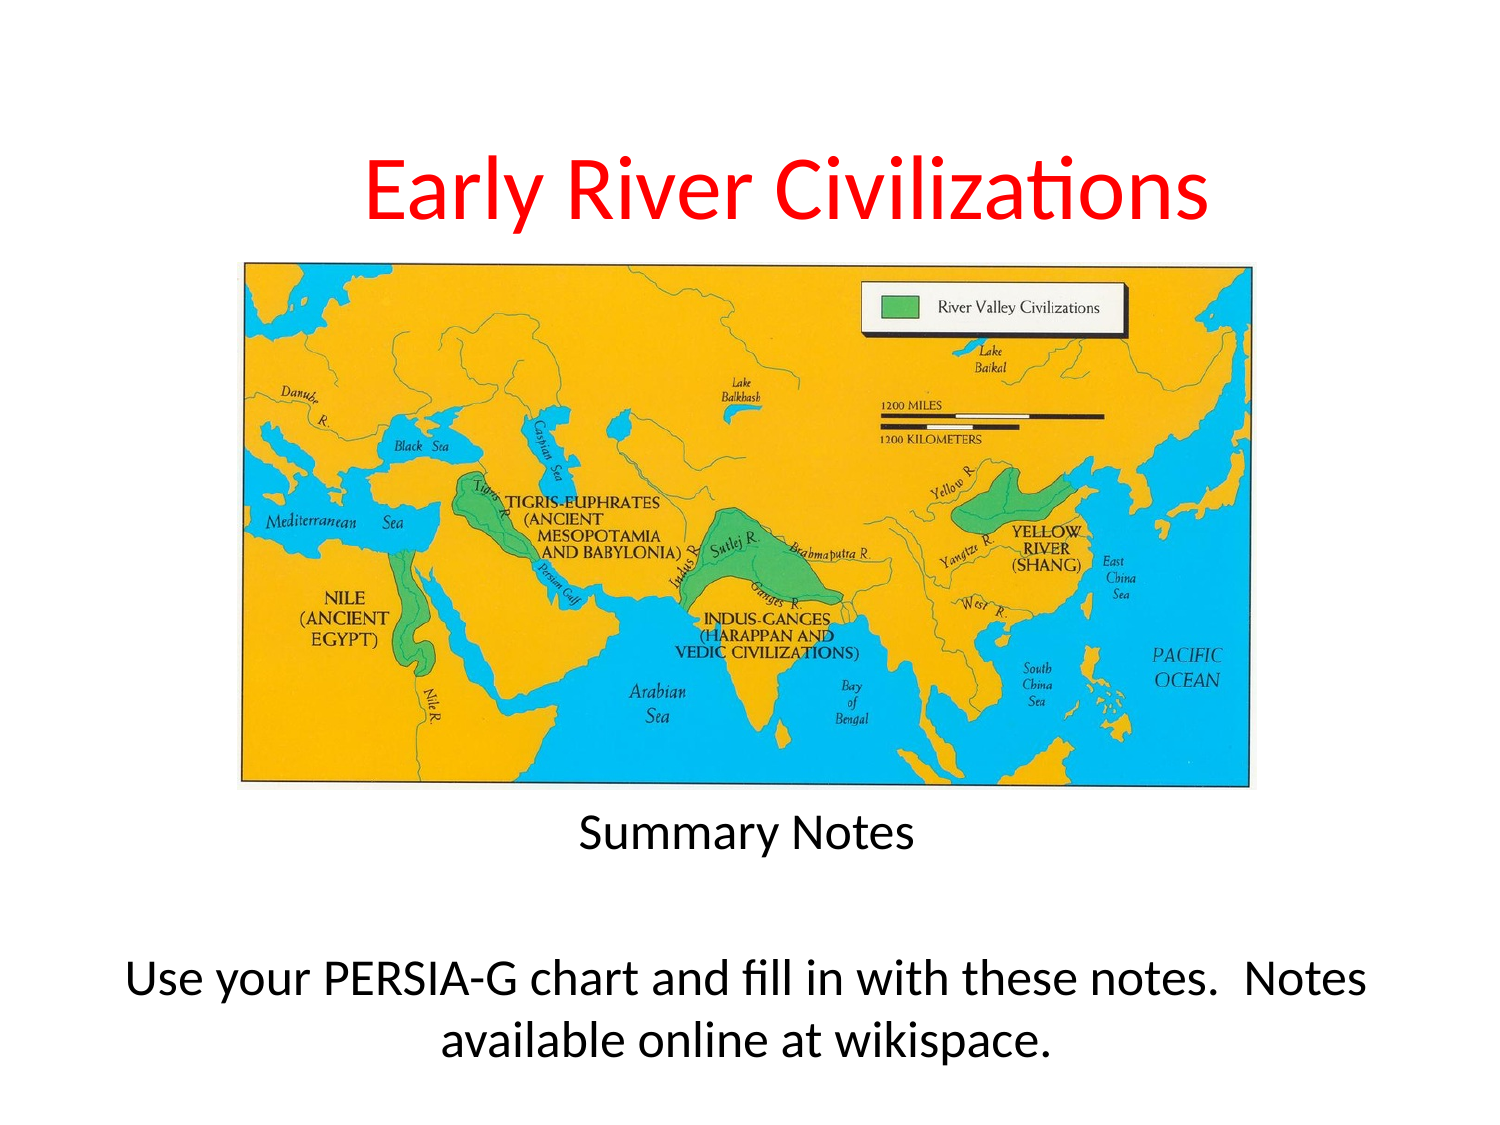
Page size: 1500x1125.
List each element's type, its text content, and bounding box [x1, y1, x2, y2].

subtitle Summary Notes Use your PERSIA-G chart and fill in with these notes. Notes available online at wikispace. [97, 789, 1398, 1078]
picture [237, 262, 1257, 790]
picture [309, 265, 320, 269]
picture [301, 297, 311, 310]
title Early River Civilizations [150, 62, 1425, 304]
